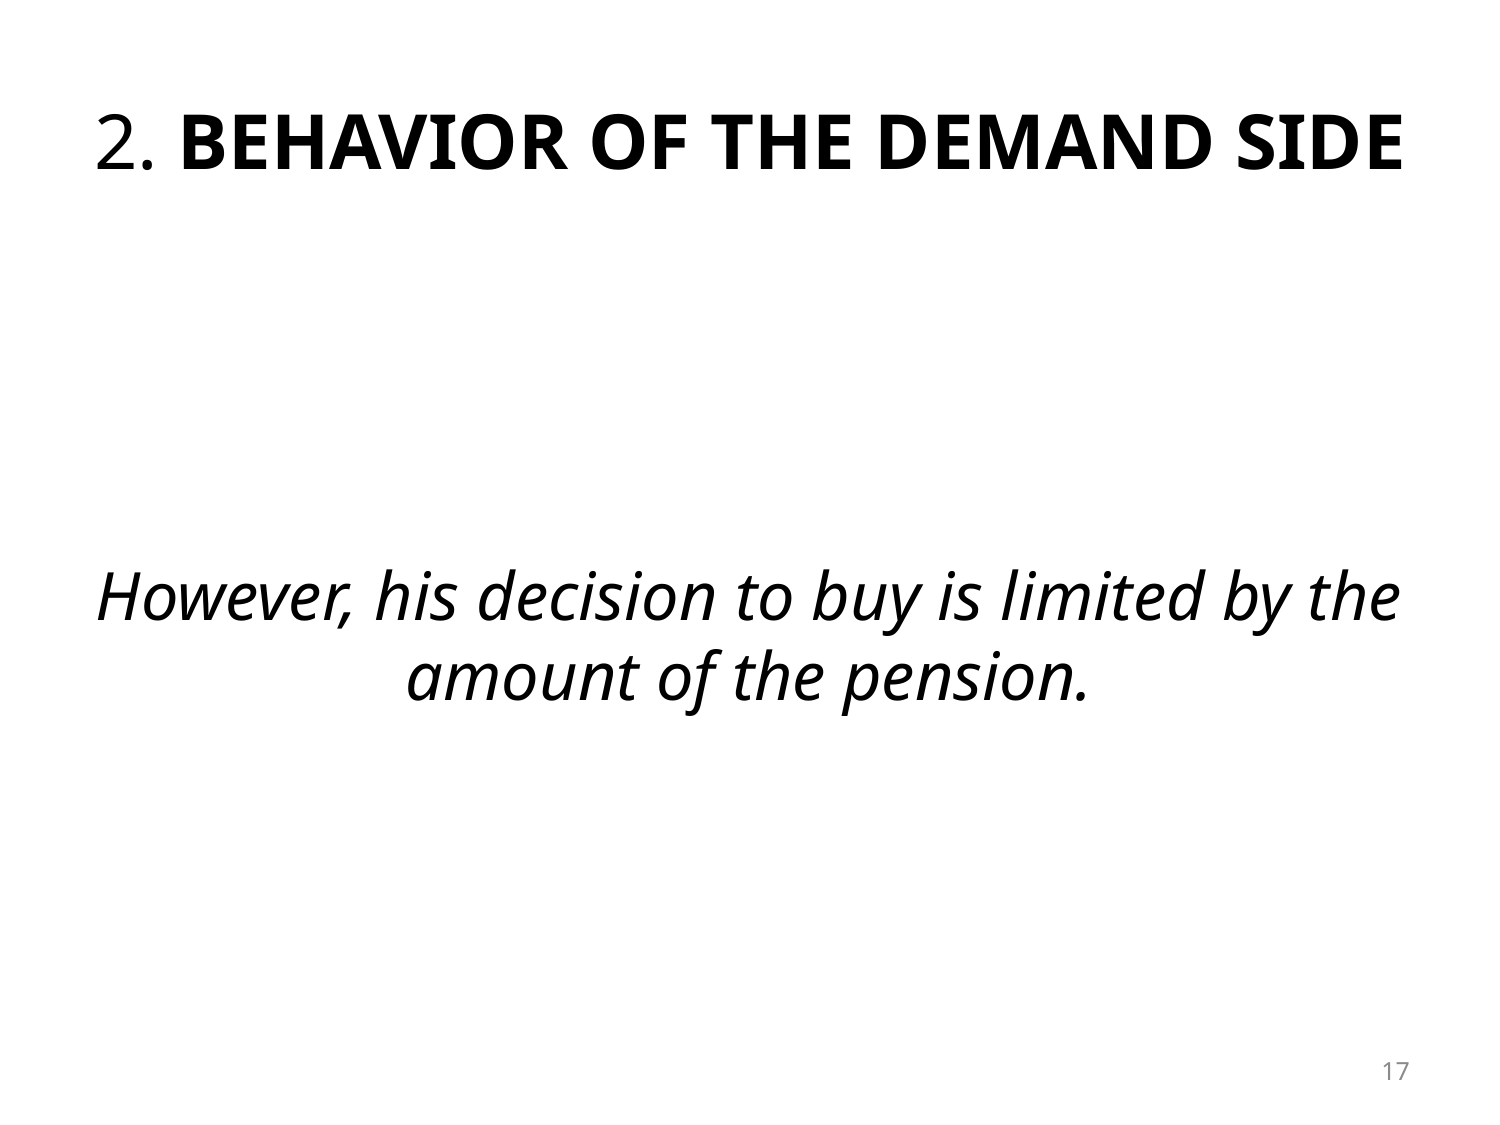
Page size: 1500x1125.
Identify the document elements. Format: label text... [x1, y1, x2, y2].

title 2. behavior of the demand side [75, 45, 1425, 233]
slide_number 17 [1074, 1042, 1425, 1103]
list However, his decision to buy is limited by the amount of the pension. [75, 262, 1425, 1005]
